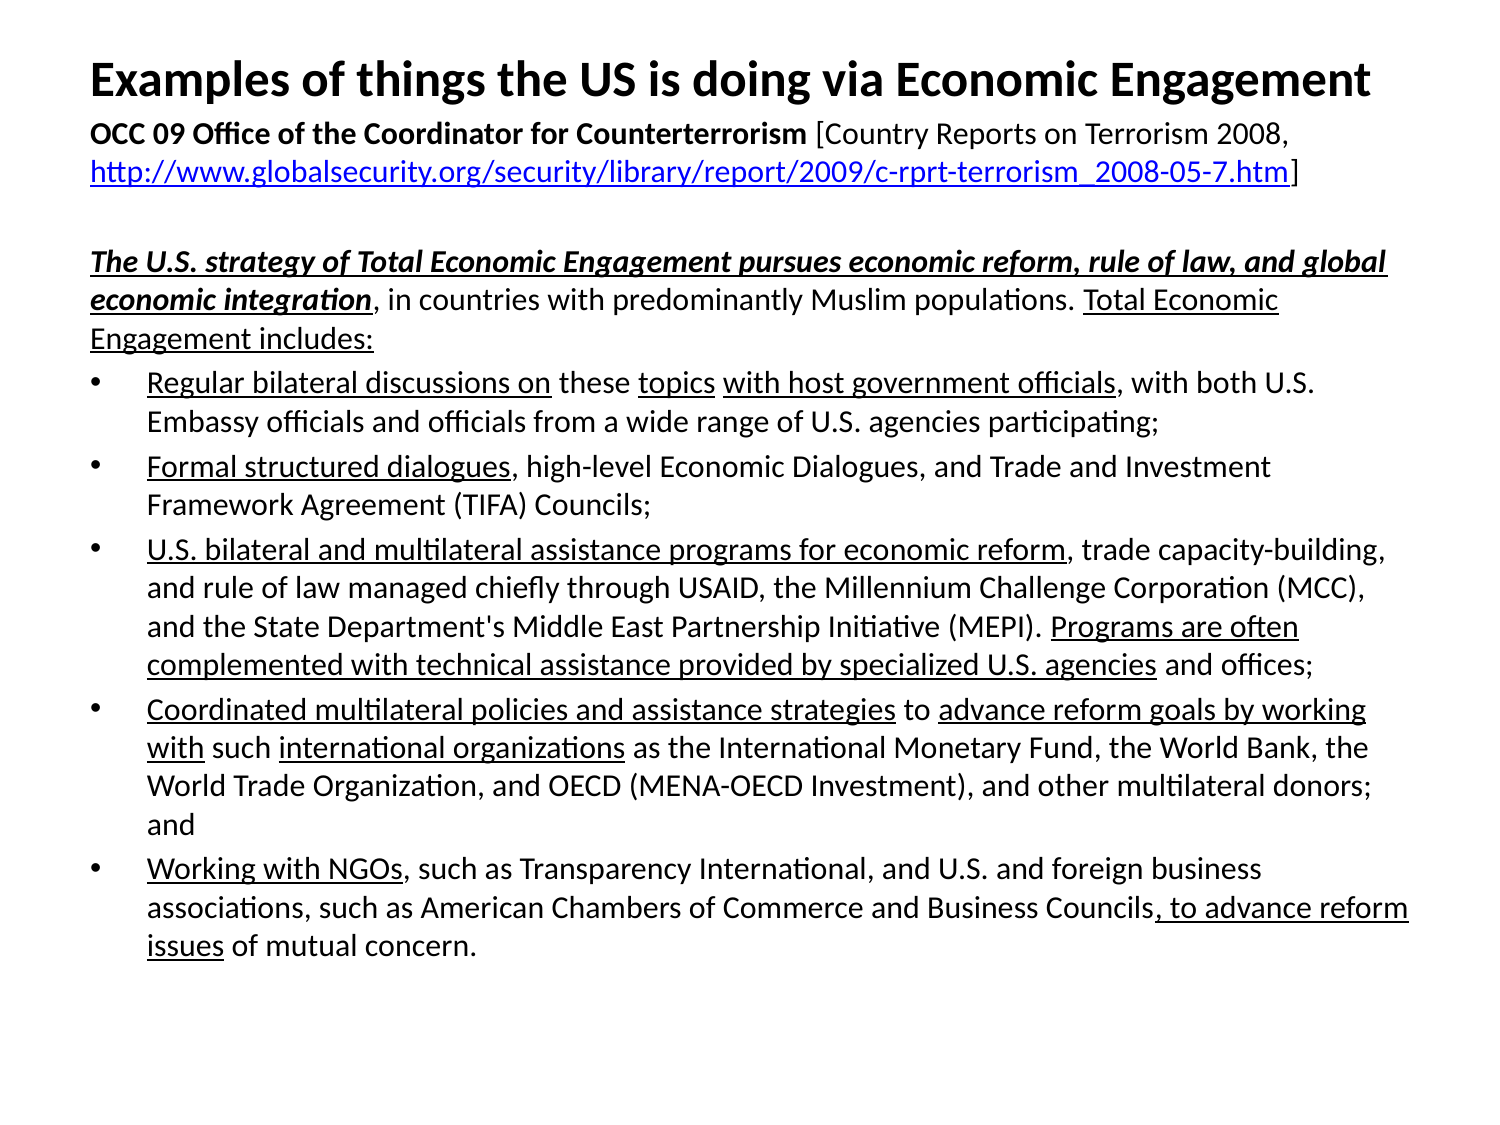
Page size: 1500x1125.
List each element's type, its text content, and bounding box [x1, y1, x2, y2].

list Examples of things the US is doing via Economic Engagement OCC 09 Office of the Coordinator for Counterterrorism [Country Reports on Terrorism 2008, http://www.globalsecurity.org/security/library/report/2009/c-rprt-terrorism_2008-05-7.htm] The U.S. strategy of Total Economic Engagement pursues economic reform, rule of law, and global economic integration, in countries with predominantly Muslim populations. Total Economic Engagement includes: Regular bilateral discussions on these topics with host government officials, with both U.S. Embassy officials and officials from a wide range of U.S. agencies participating; Formal structured dialogues, high-level Economic Dialogues, and Trade and Investment Framework Agreement (TIFA) Councils; U.S. bilateral and multilateral assistance programs for economic reform, trade capacity-building, and rule of law managed chiefly through USAID, the Millennium Challenge Corporation (MCC), and the State Department's Middle East Partnership Initiative (MEPI). Programs are often complemented with technical assistance provided by specialized U.S. agencies and offices; Coordinated multilateral policies and assistance strategies to advance reform goals by working with such international organizations as the International Monetary Fund, the World Bank, the World Trade Organization, and OECD (MENA-OECD Investment), and other multilateral donors; and Working with NGOs, such as Transparency International, and U.S. and foreign business associations, such as American Chambers of Commerce and Business Councils, to advance reform issues of mutual concern. [75, 37, 1425, 1005]
